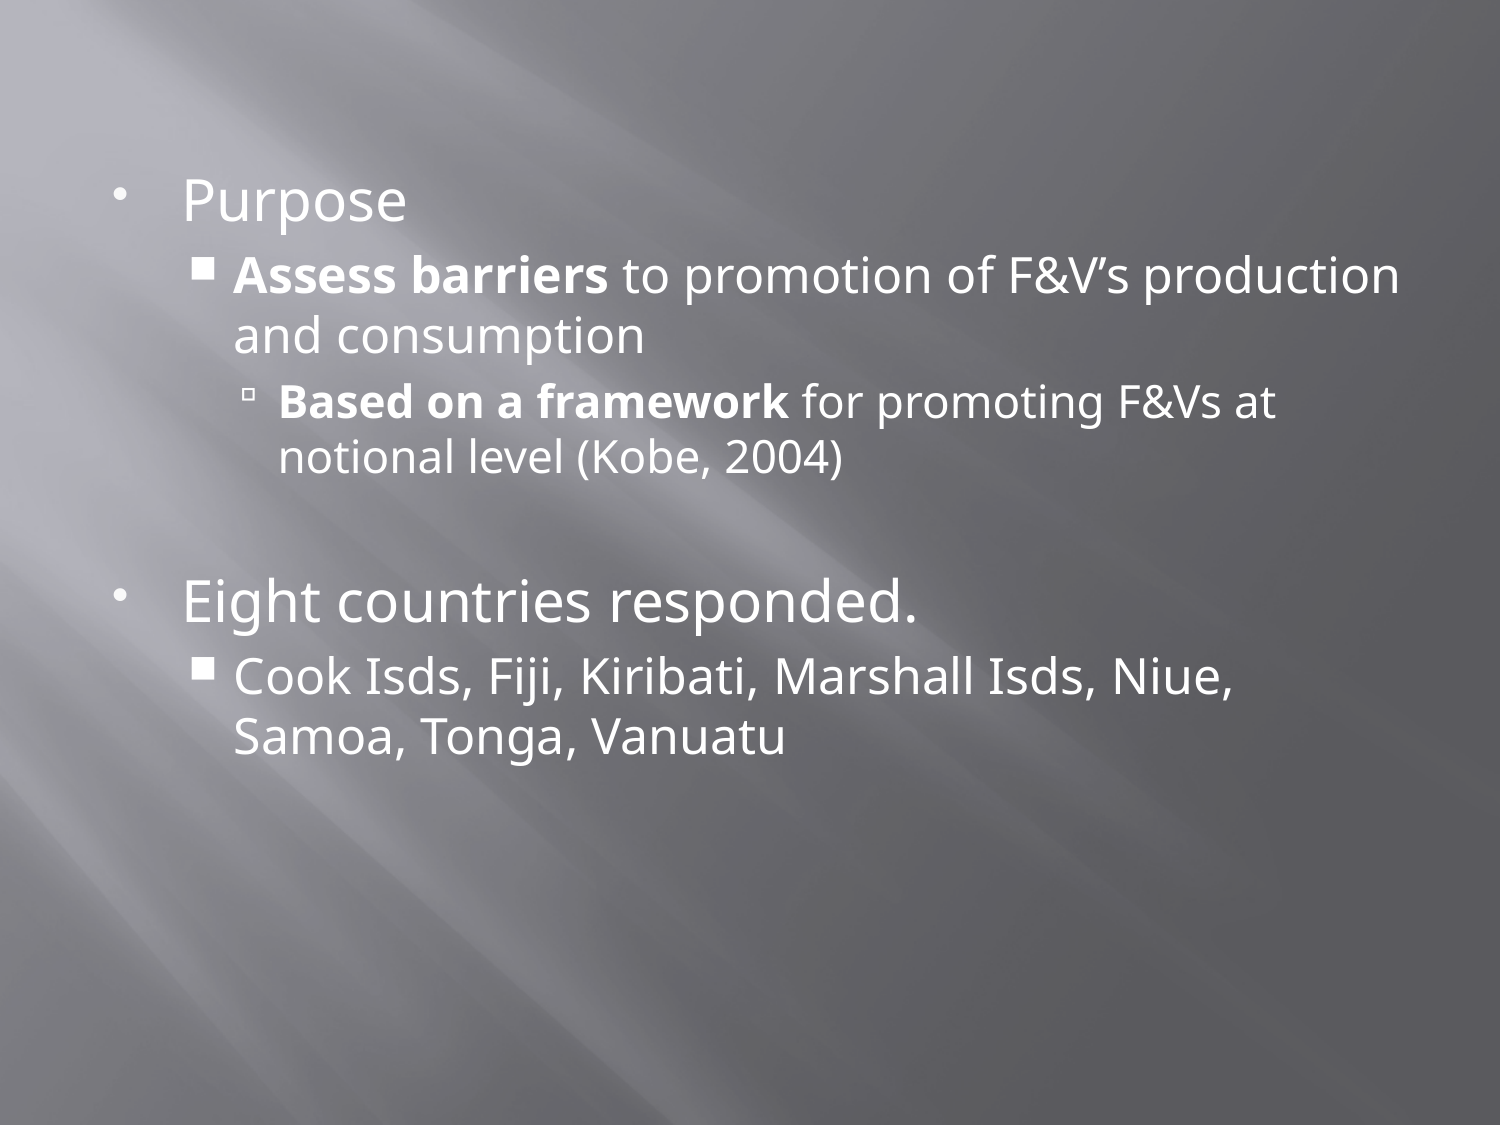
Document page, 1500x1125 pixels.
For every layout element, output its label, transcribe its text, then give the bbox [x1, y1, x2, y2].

list Purpose Assess barriers to promotion of F&V’s production and consumption Based on a framework for promoting F&Vs at notional level (Kobe, 2004) Eight countries responded. Cook Isds, Fiji, Kiribati, Marshall Isds, Niue, Samoa, Tonga, Vanuatu [76, 156, 1427, 929]
